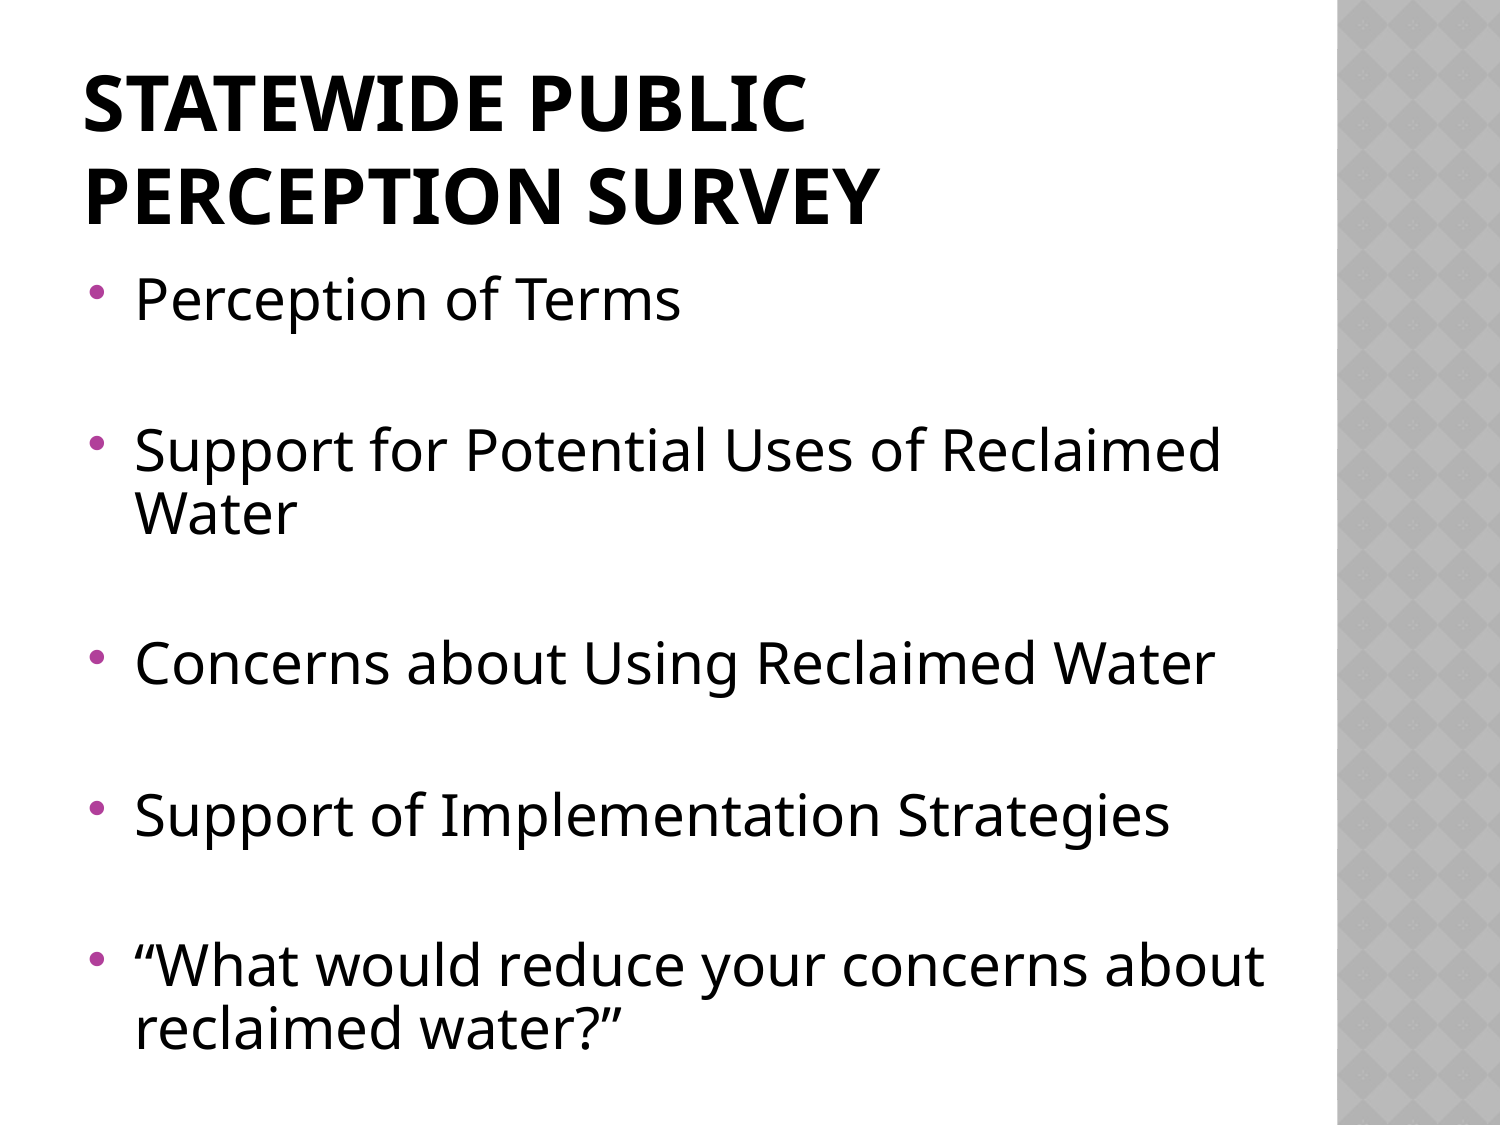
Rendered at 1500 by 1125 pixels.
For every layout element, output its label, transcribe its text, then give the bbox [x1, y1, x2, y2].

title Statewide Public Perception Survey [75, 52, 1263, 240]
list Perception of Terms Support for Potential Uses of Reclaimed Water Concerns about Using Reclaimed Water Support of Implementation Strategies “What would reduce your concerns about reclaimed water?” [75, 262, 1338, 1075]
